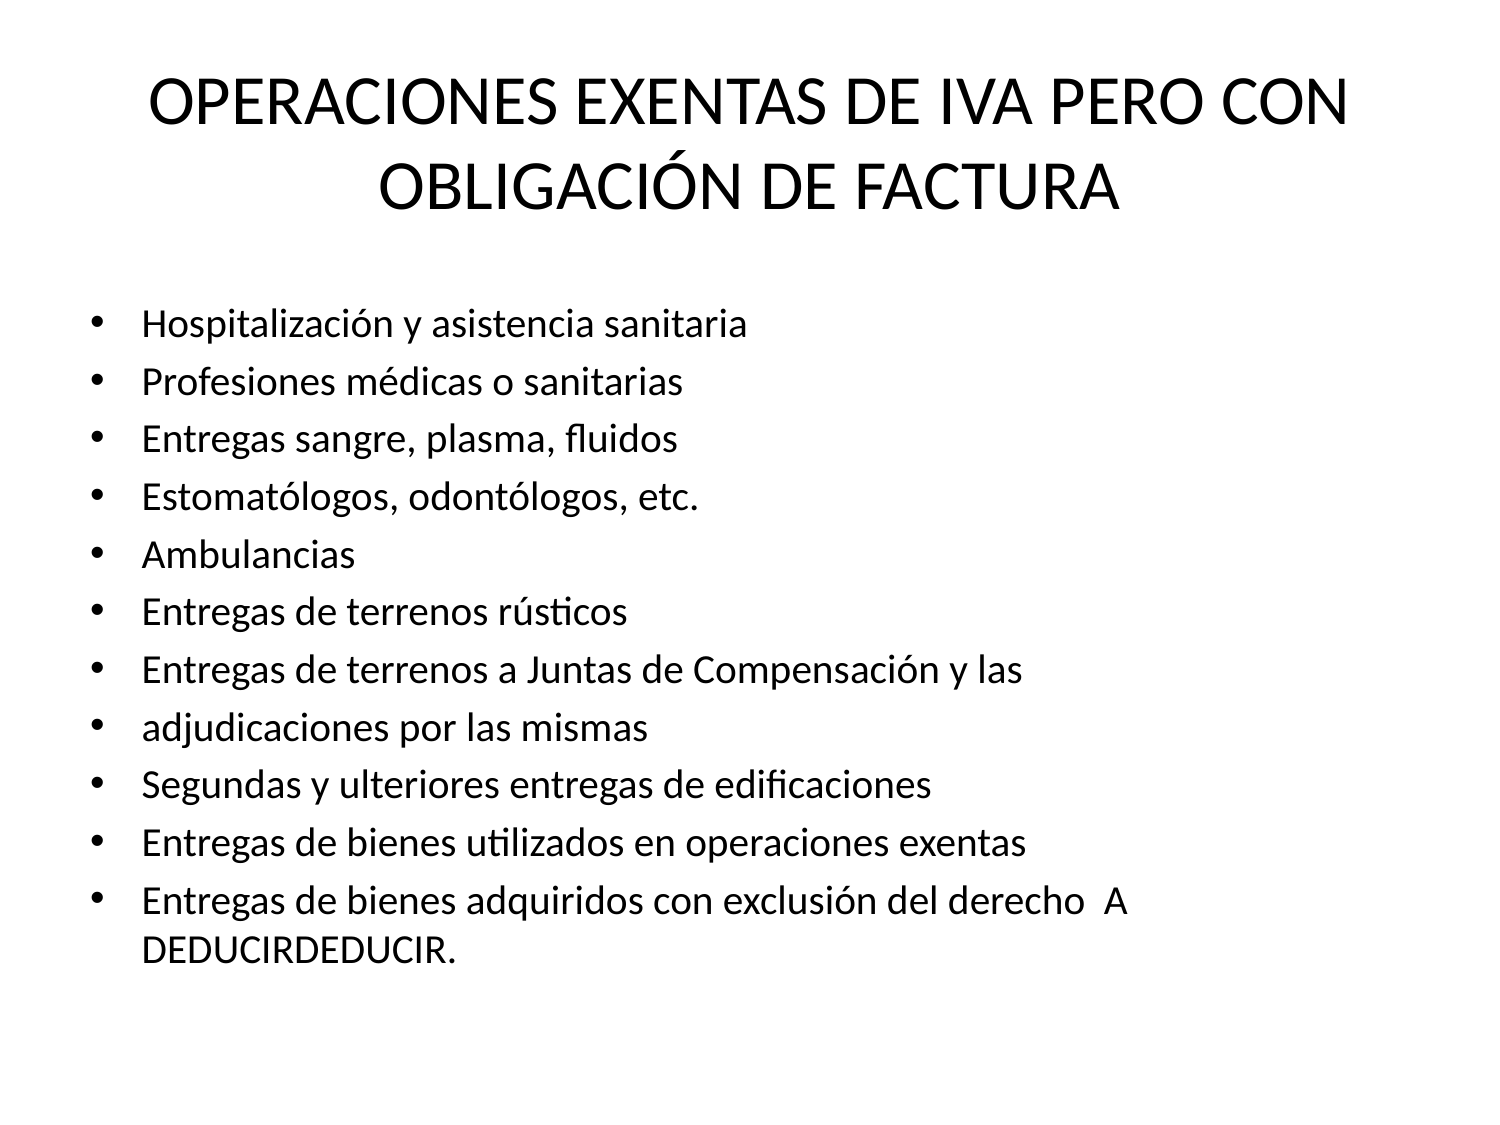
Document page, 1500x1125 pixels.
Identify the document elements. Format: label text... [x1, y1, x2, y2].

list Hospitalización y asistencia sanitaria Profesiones médicas o sanitarias Entregas sangre, plasma, fluidos Estomatólogos, odontólogos, etc. Ambulancias Entregas de terrenos rústicos Entregas de terrenos a Juntas de Compensación y las adjudicaciones por las mismas Segundas y ulteriores entregas de edificaciones Entregas de bienes utilizados en operaciones exentas Entregas de bienes adquiridos con exclusión del derecho A DEDUCIRDEDUCIR. [75, 262, 1425, 1005]
title OPERACIONES EXENTAS DE IVA PERO CON OBLIGACIÓN DE FACTURA [75, 45, 1425, 233]
